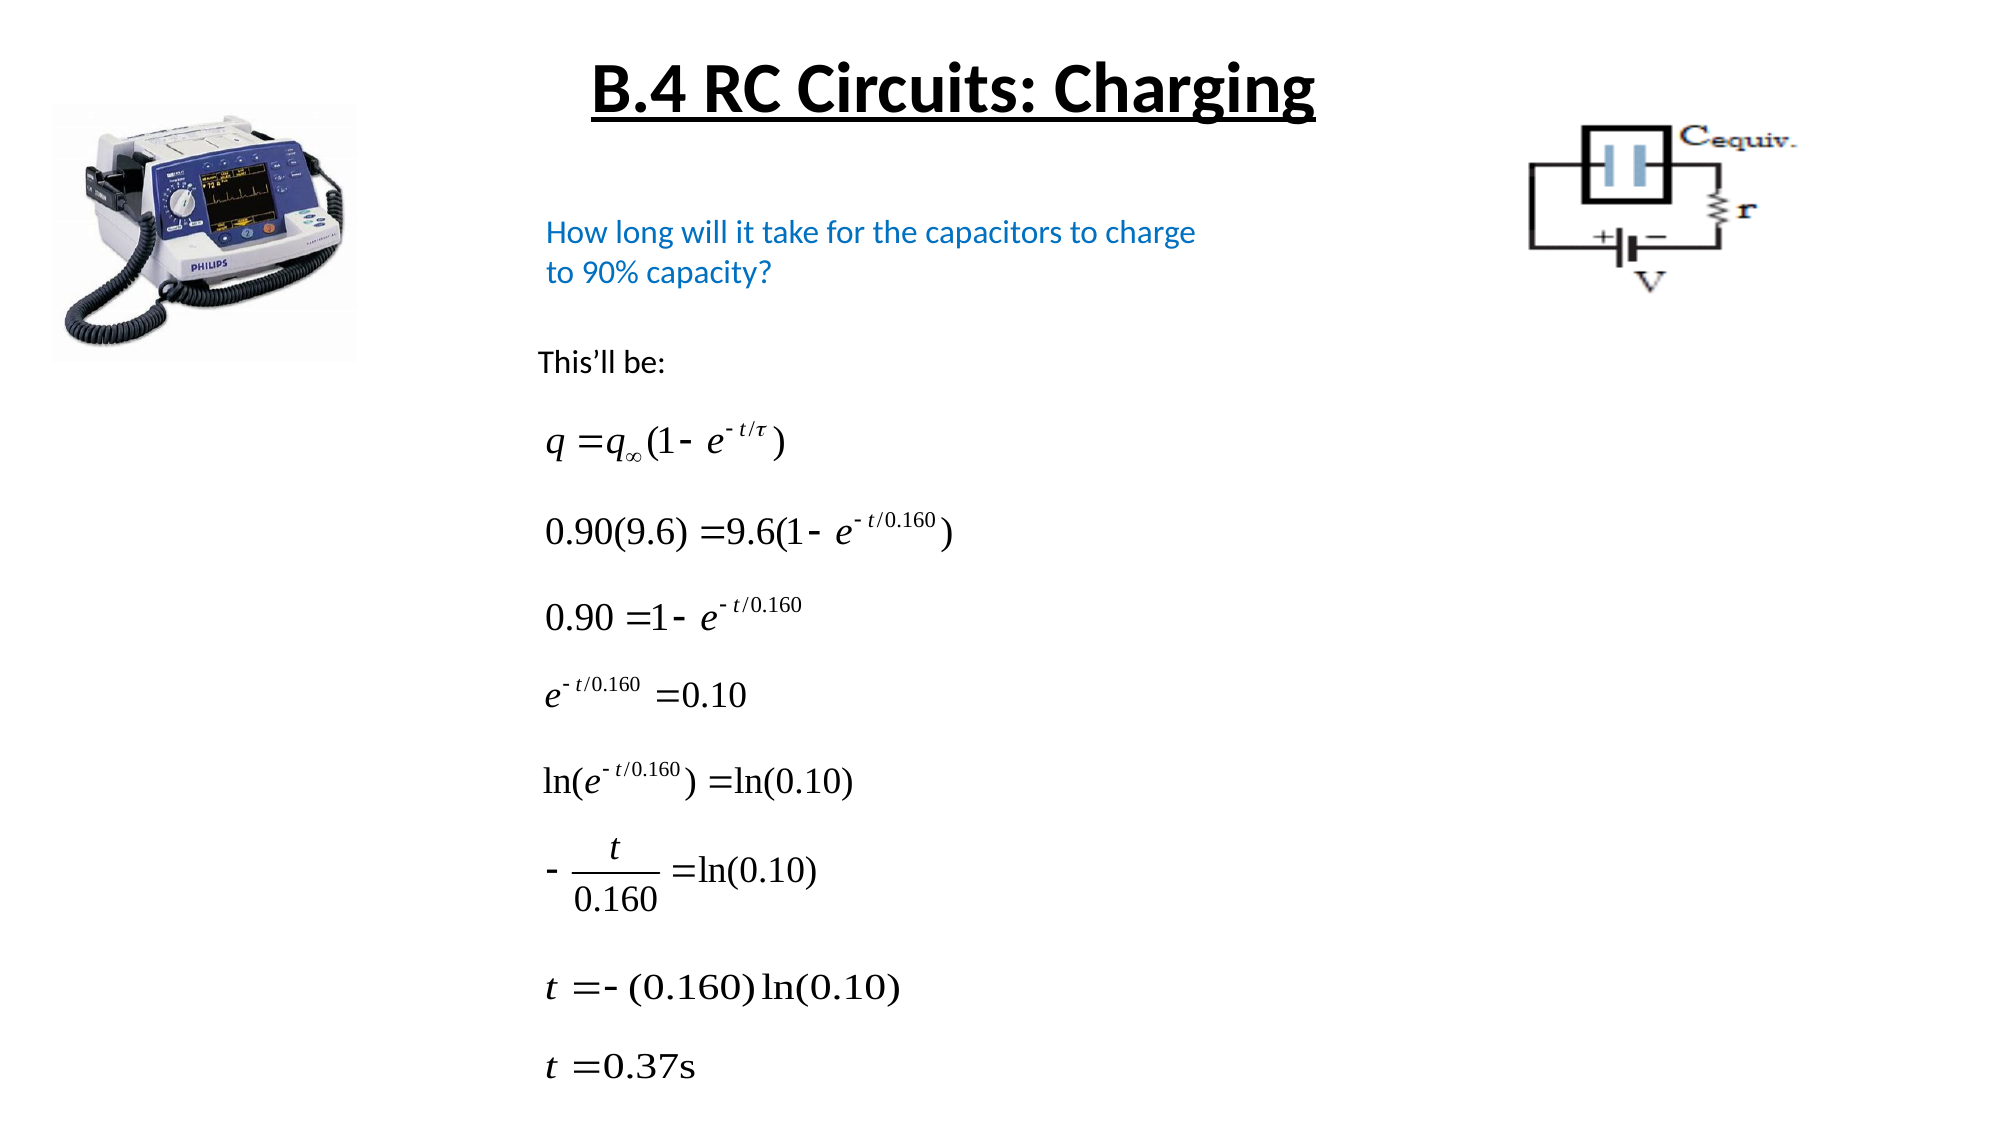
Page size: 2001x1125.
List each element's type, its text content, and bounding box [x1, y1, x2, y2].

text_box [539, 965, 908, 1015]
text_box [539, 667, 752, 718]
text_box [539, 1045, 704, 1089]
text_box This’ll be: [523, 333, 682, 388]
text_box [539, 587, 811, 641]
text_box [537, 752, 860, 809]
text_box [1498, 108, 1836, 419]
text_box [540, 823, 825, 920]
picture [51, 104, 371, 362]
text_box B.4 RC Circuits: Charging [576, 43, 1391, 137]
text_box How long will it take for the capacitors to charge to 90% capacity? [531, 203, 1212, 298]
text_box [539, 502, 961, 561]
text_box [539, 411, 793, 474]
